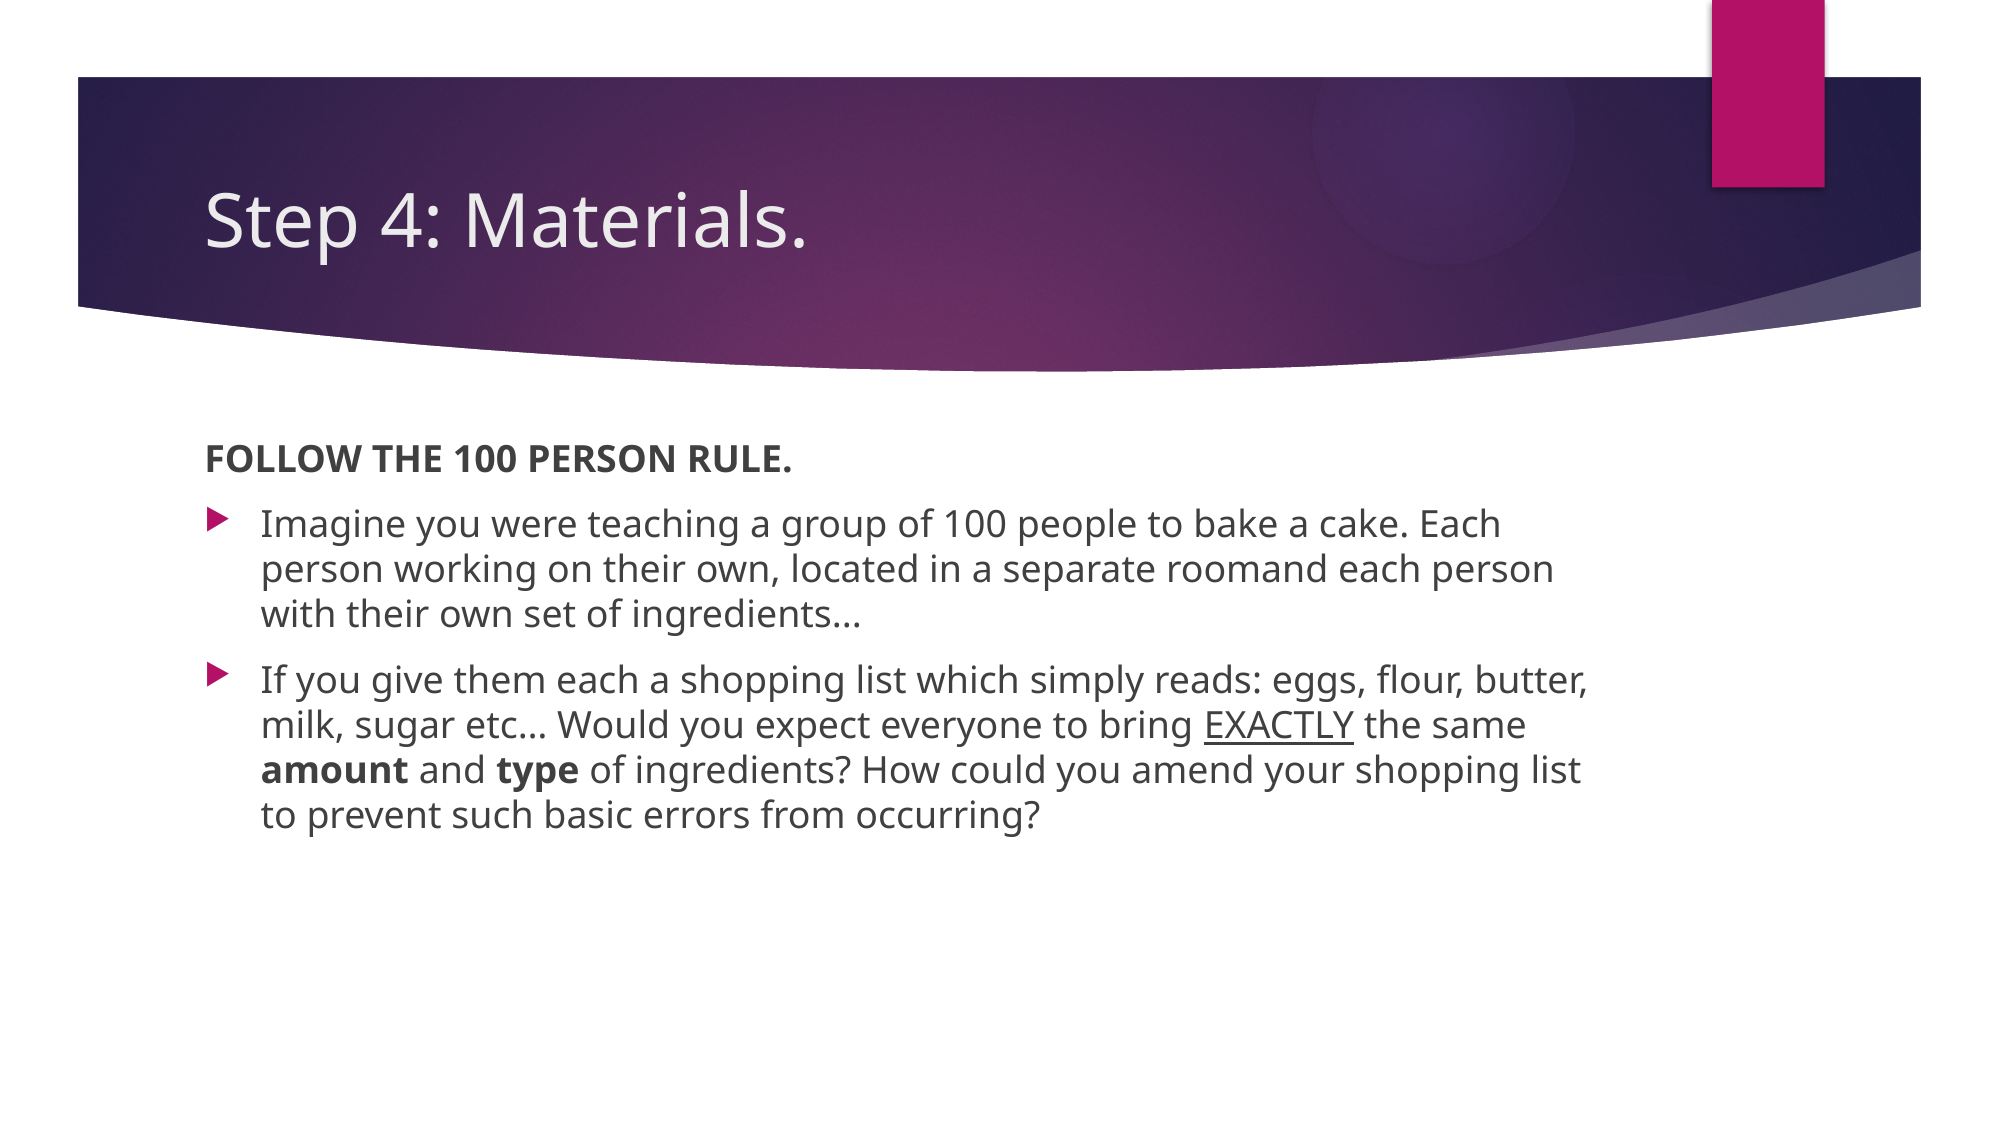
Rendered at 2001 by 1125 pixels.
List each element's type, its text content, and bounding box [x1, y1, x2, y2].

title Step 4: Materials. [189, 159, 1627, 276]
list FOLLOW THE 100 PERSON RULE. Imagine you were teaching a group of 100 people to bake a cake. Each person working on their own, located in a separate roomand each person with their own set of ingredients... If you give them each a shopping list which simply reads: eggs, flour, butter, milk, sugar etc… Would you expect everyone to bring EXACTLY the same amount and type of ingredients? How could you amend your shopping list to prevent such basic errors from occurring? [189, 427, 1638, 988]
